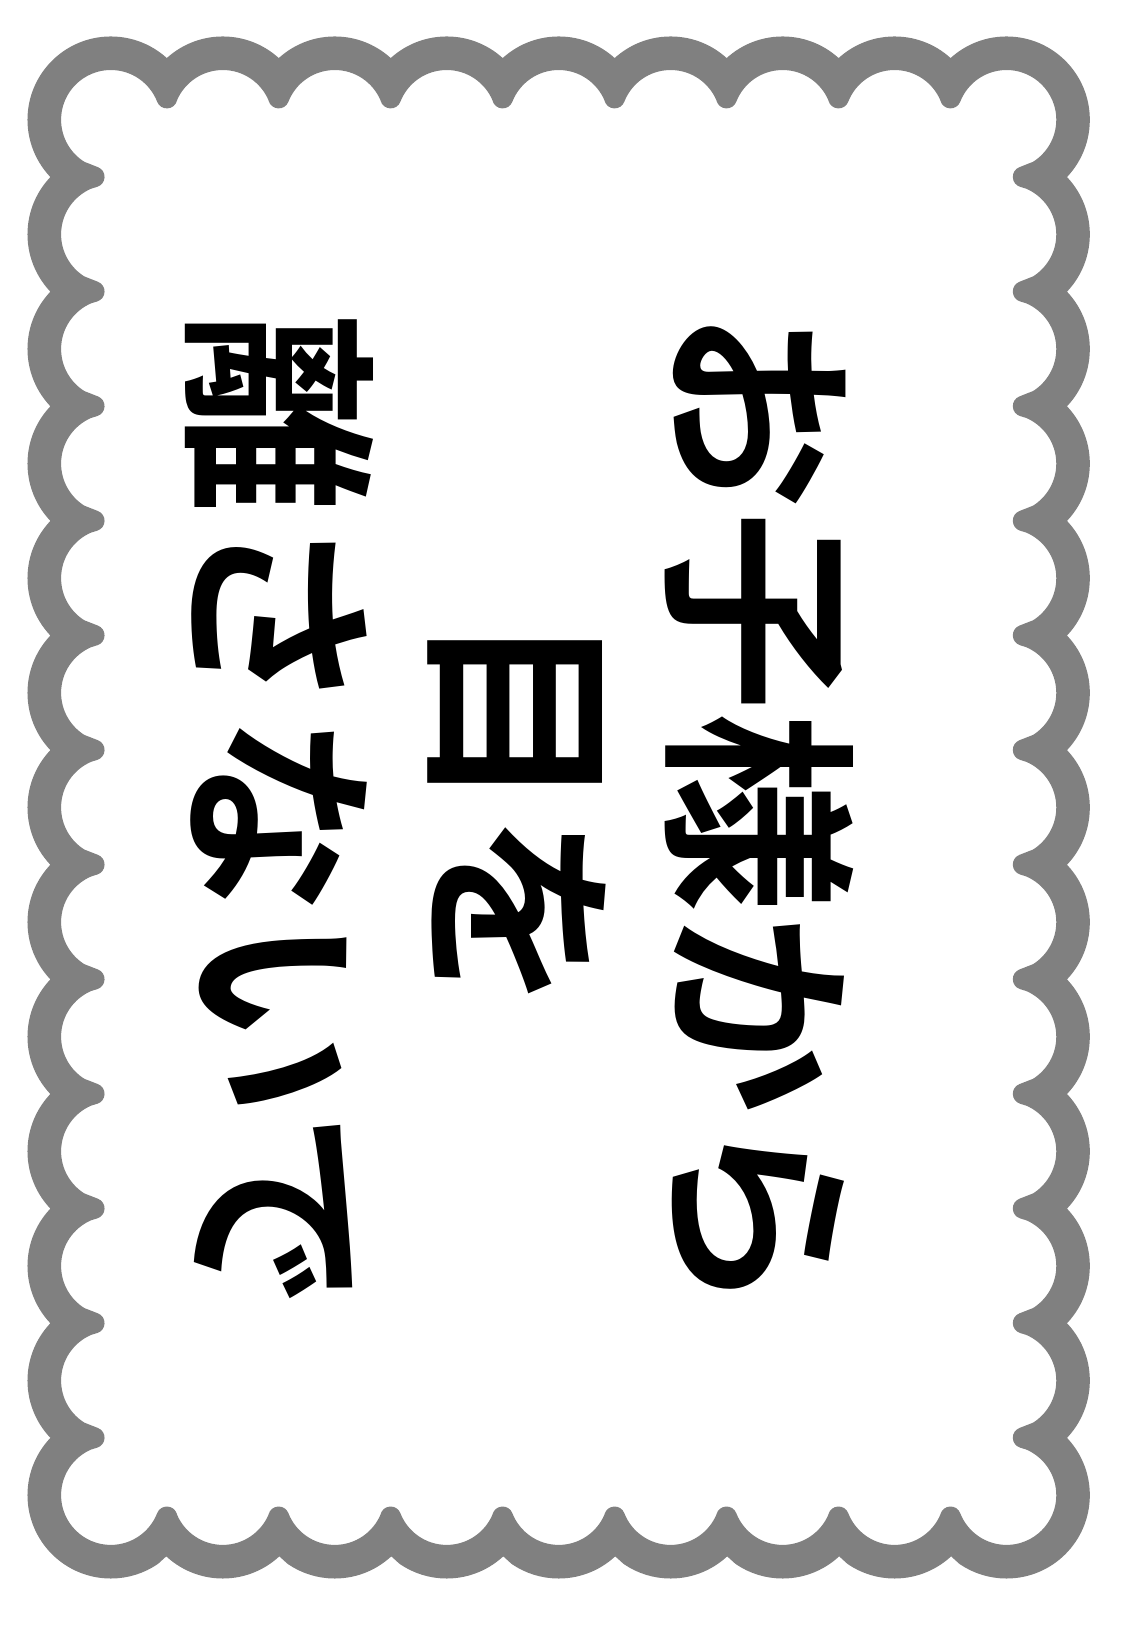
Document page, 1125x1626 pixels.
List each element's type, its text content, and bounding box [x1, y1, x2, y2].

text_box [914, 44, 1082, 1571]
text_box お子様から 目を 離さないで [156, 0, 914, 1625]
text_box [35, 44, 156, 1571]
